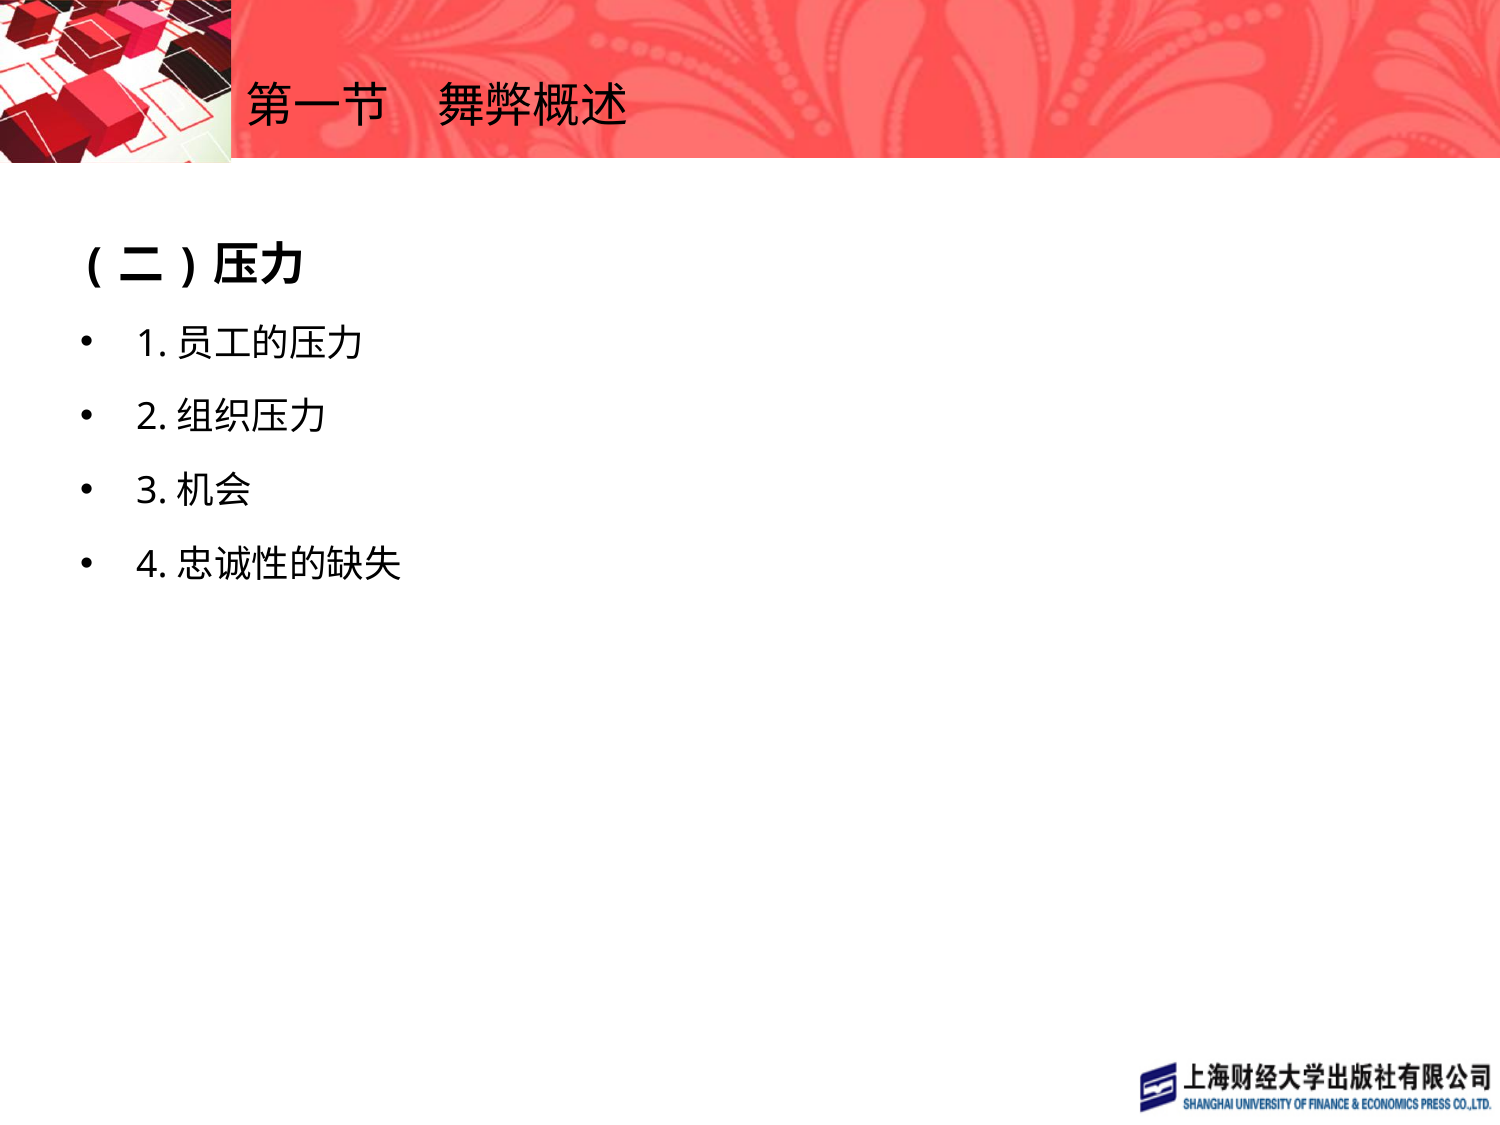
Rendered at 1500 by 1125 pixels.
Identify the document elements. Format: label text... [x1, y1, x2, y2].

title 第一节 舞弊概述 [230, 45, 1461, 161]
picture [1139, 1058, 1495, 1118]
list (二)压力 1.员工的压力 2.组织压力 3.机会 4.忠诚性的缺失 [64, 208, 1425, 1047]
